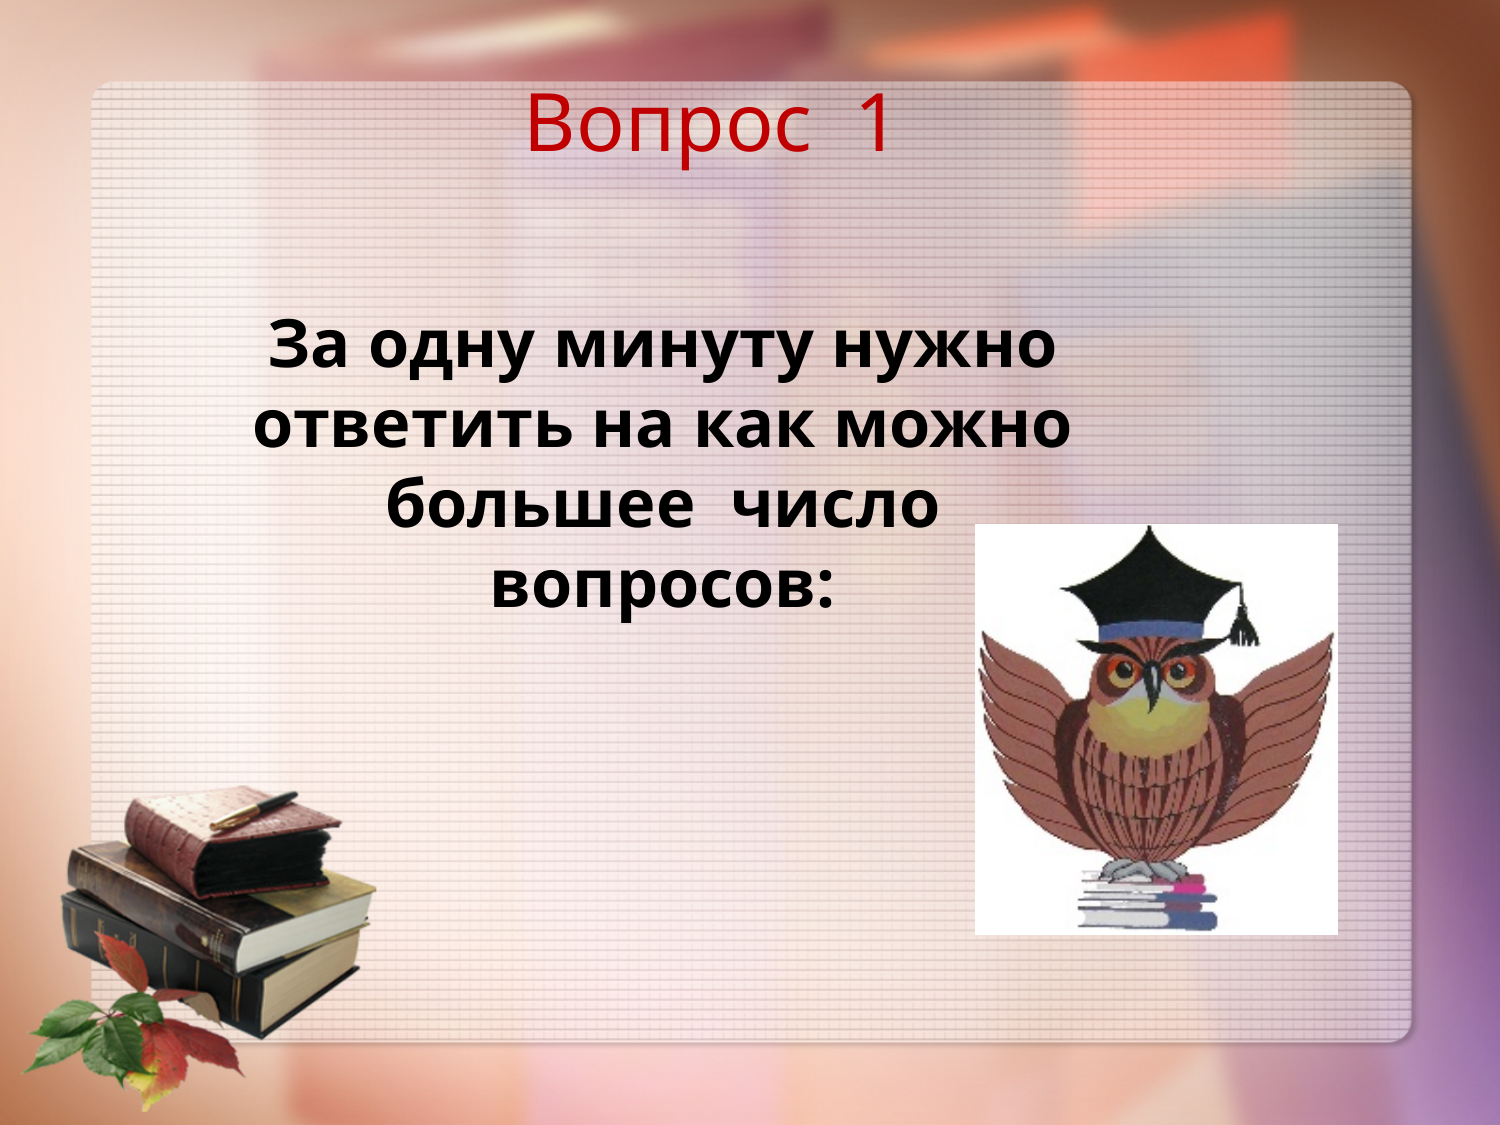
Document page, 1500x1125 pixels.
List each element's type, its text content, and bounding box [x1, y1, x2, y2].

list [1101, 275, 1425, 1019]
picture [0, 0, 1500, 1125]
title Вопрос 1 [112, 62, 1313, 175]
list За одну минуту нужно ответить на как можно большее число вопросов: [212, 200, 1114, 934]
